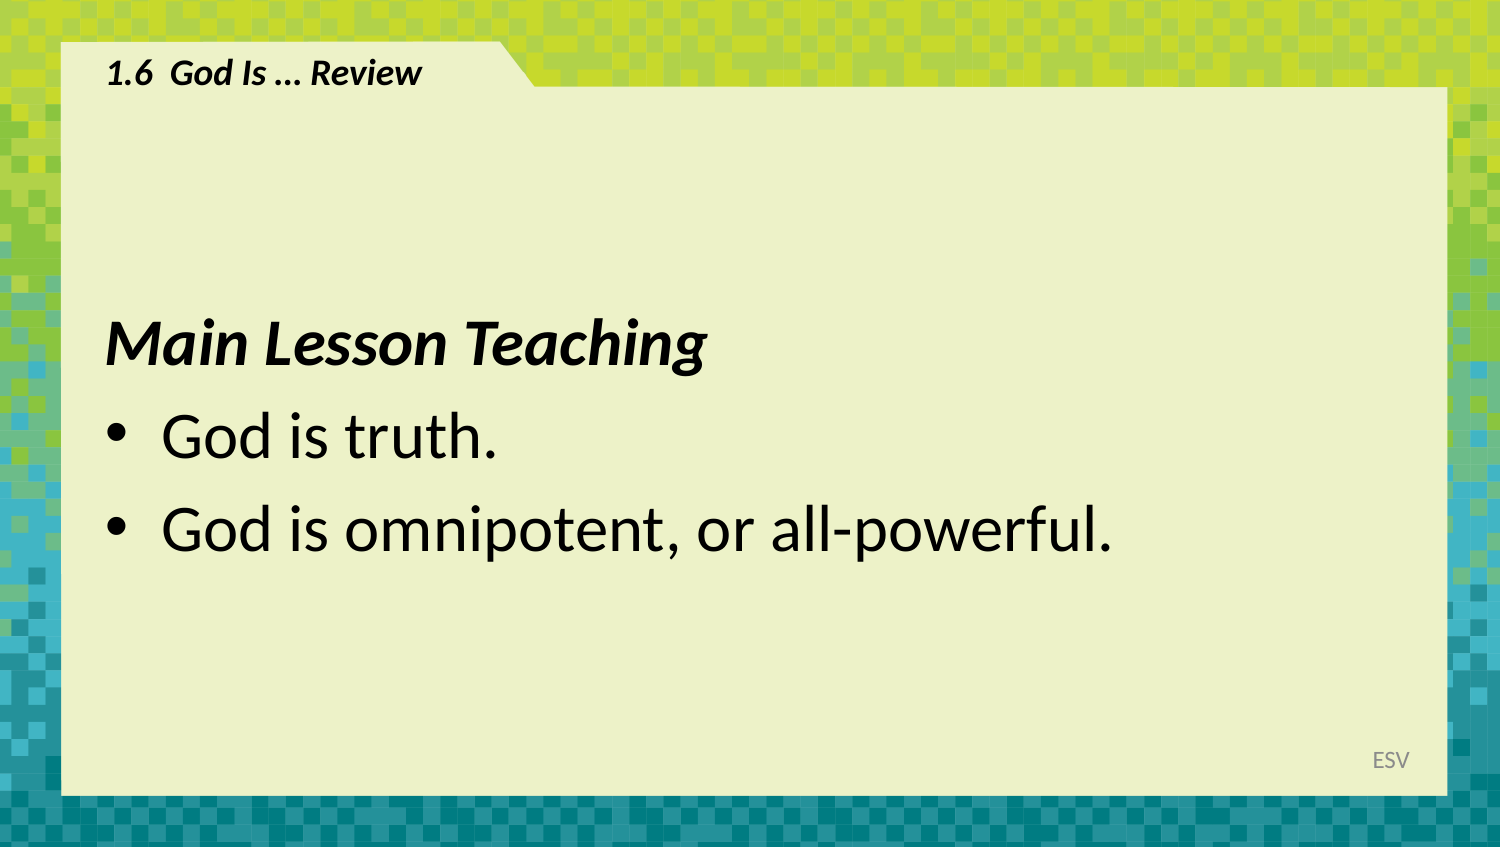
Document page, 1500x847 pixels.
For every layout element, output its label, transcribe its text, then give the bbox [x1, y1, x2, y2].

footer ESV [950, 736, 1425, 782]
list Main Lesson Teaching God is truth. God is omnipotent, or all-powerful. [89, 141, 1403, 722]
picture [0, 0, 1500, 847]
title 1.6 God Is … Review [89, 33, 1420, 108]
